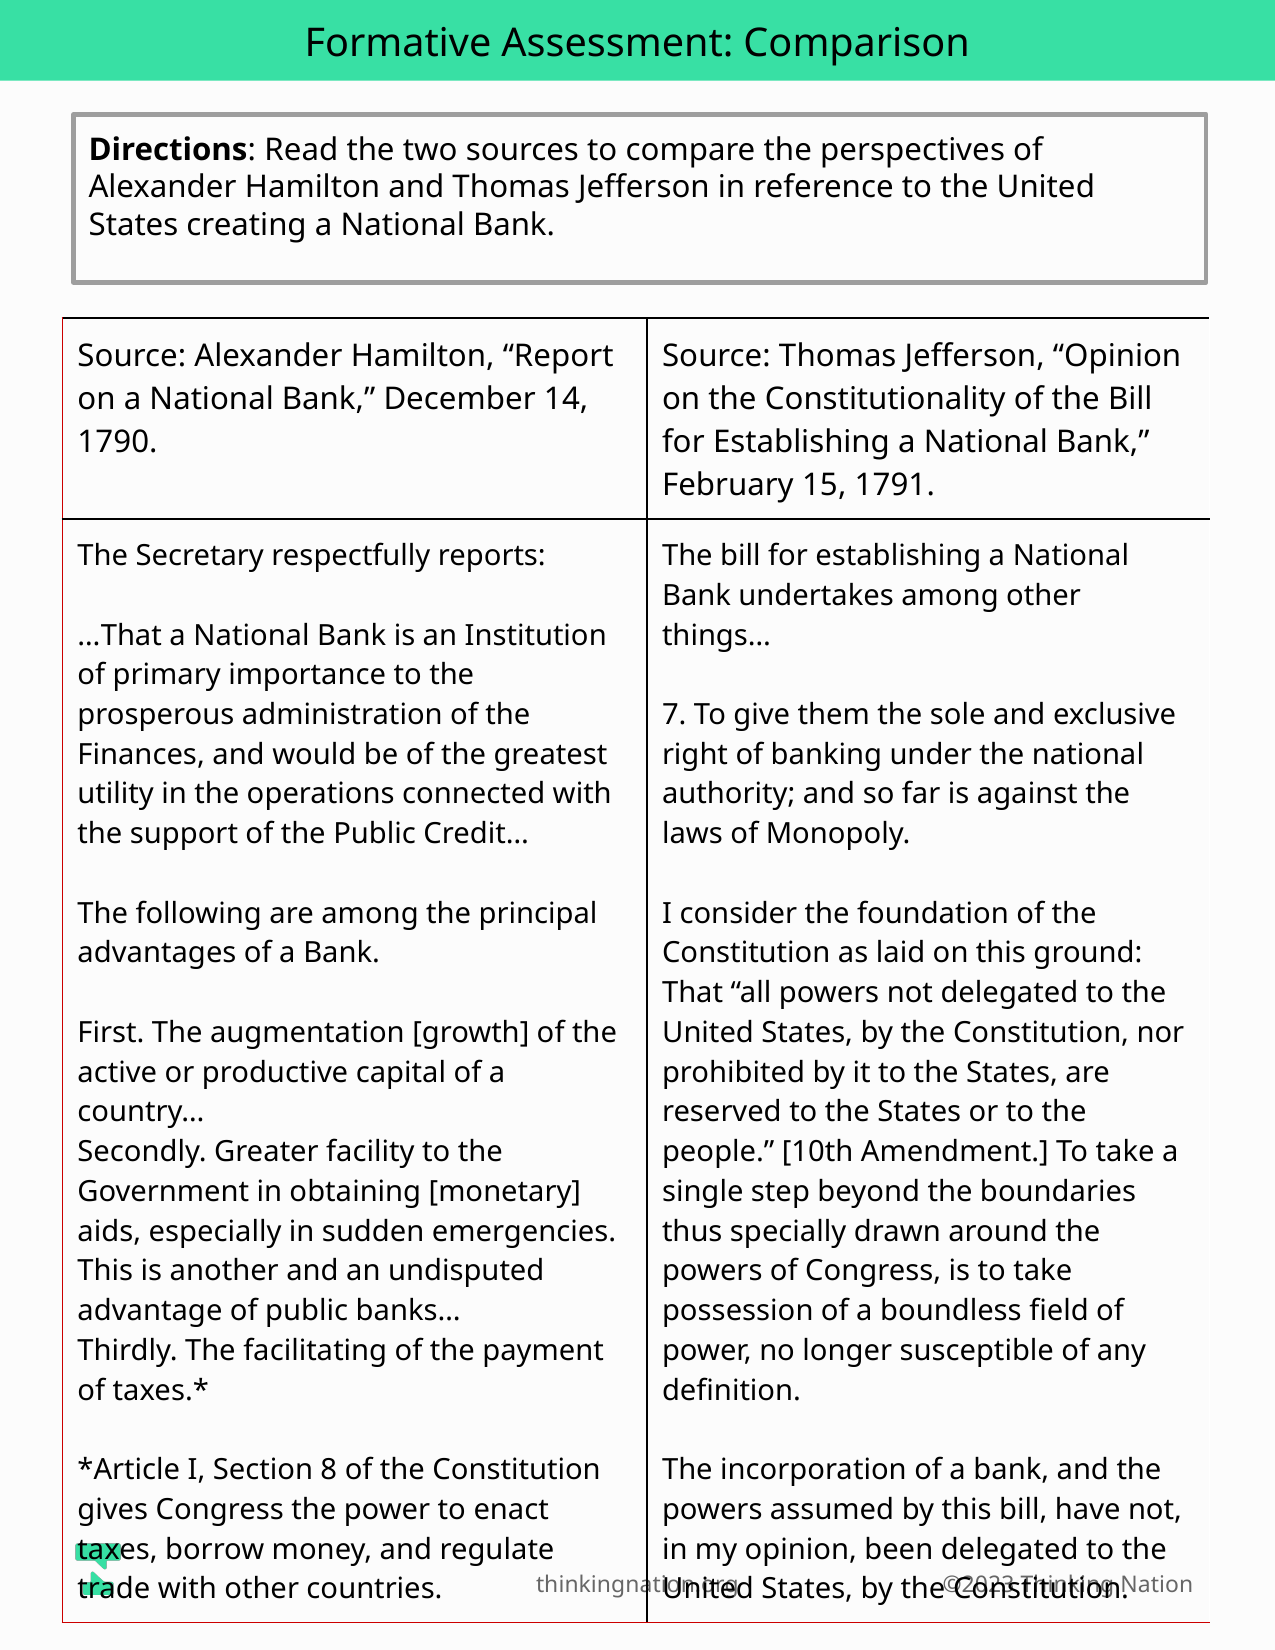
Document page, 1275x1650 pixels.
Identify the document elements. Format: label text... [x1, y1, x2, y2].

text_box Directions: Read the two sources to compare the perspectives of Alexander Hamilton and Thomas Jefferson in reference to the United States creating a National Bank. [73, 114, 1207, 283]
text_box Formative Assessment: Comparison [0, 0, 1275, 81]
picture [62, 1533, 134, 1605]
table_cell The bill for establishing a National Bank undertakes among other things… 7. To give them the sole and exclusive right of banking under the national authority; and so far is against the laws of Monopoly. I consider the foundation of the Constitution as laid on this ground: That “all powers not delegated to the United States, by the Constitution, nor prohibited by it to the States, are reserved to the States or to the people.” [10th Amendment.] To take a single step beyond the boundaries thus specially drawn around the powers of Congress, is to take possession of a boundless field of power, no longer susceptible of any definition. The incorporation of a bank, and the powers assumed by this bill, have not, in my opinion, been delegated to the United States, by the Constitution. [648, 520, 1209, 1622]
table_header Source: Alexander Hamilton, “Report on a National Bank,” December 14, 1790. [63, 319, 646, 518]
table_cell The Secretary respectfully reports: …That a National Bank is an Institution of primary importance to the prosperous administration of the Finances, and would be of the greatest utility in the operations connected with the support of the Public Credit… The following are among the principal advantages of a Bank. First. The augmentation [growth] of the active or productive capital of a country… Secondly. Greater facility to the Government in obtaining [monetary] aids, especially in sudden emergencies. This is another and an undisputed advantage of public banks… Thirdly. The facilitating of the payment of taxes.* *Article I, Section 8 of the Constitution gives Congress the power to enact taxes, borrow money, and regulate trade with other countries. [63, 520, 646, 1622]
table_header Source: Thomas Jefferson, “Opinion on the Constitutionality of the Bill for Establishing a National Bank,” February 15, 1791. [648, 319, 1209, 518]
